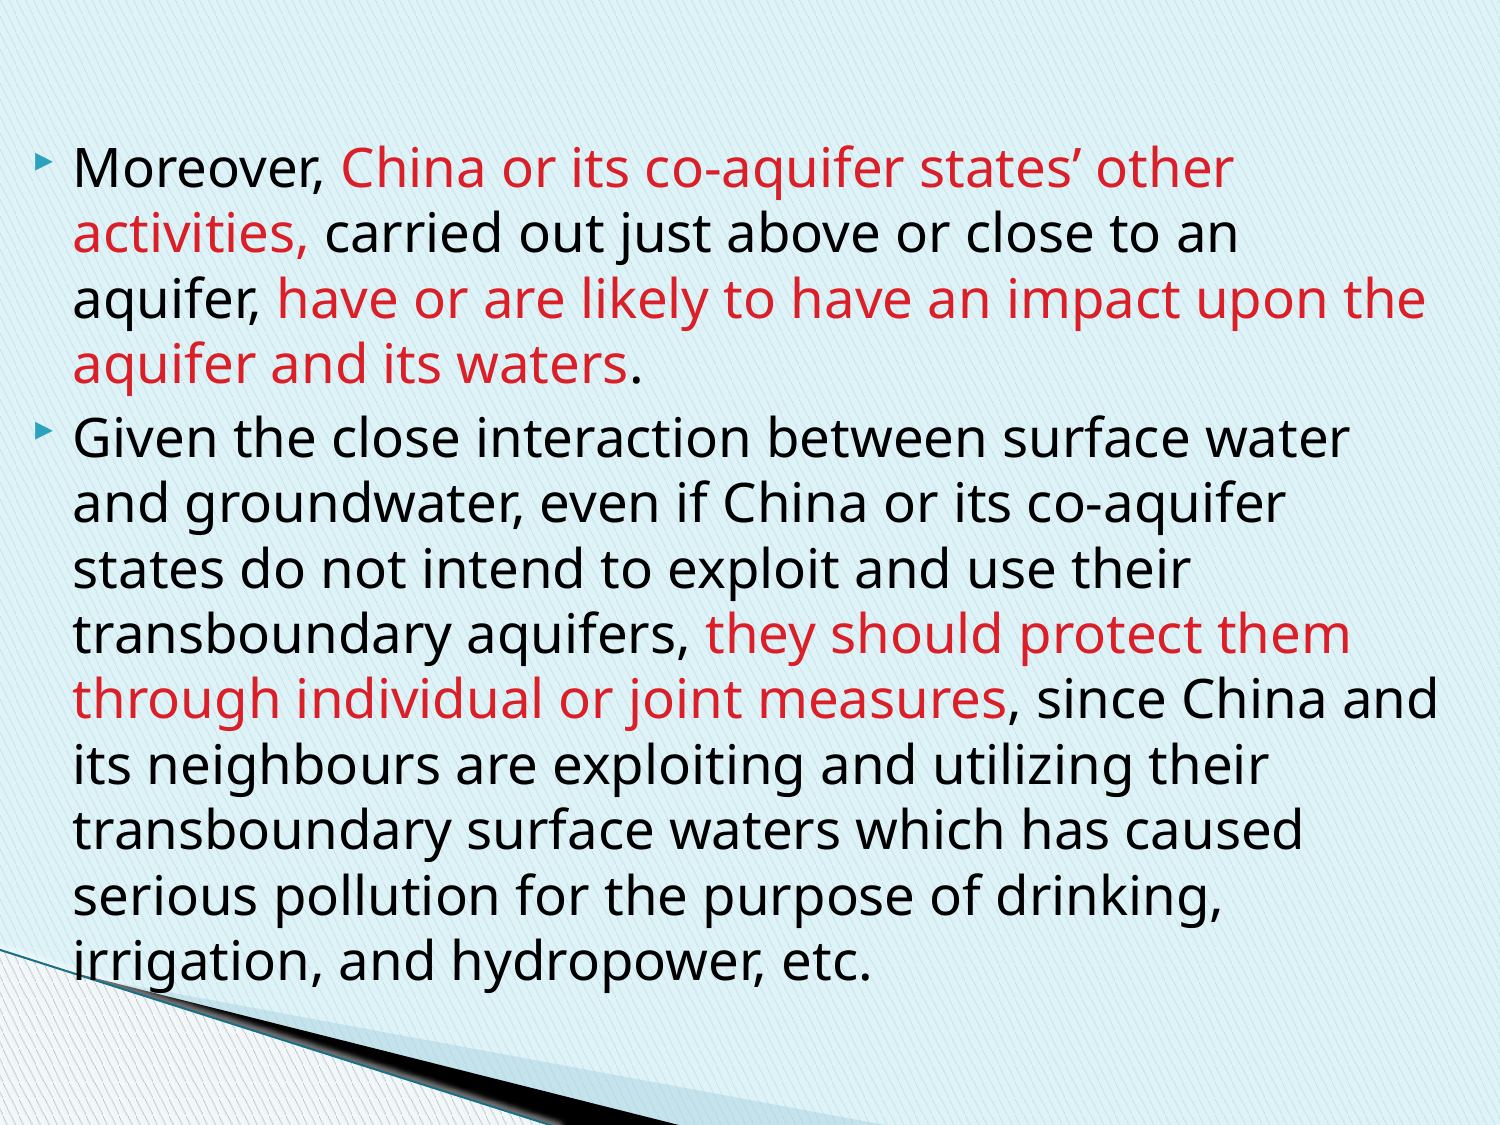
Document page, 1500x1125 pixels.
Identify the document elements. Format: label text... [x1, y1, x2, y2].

list Moreover, China or its co-aquifer states’ other activities, carried out just above or close to an aquifer, have or are likely to have an impact upon the aquifer and its waters. Given the close interaction between surface water and groundwater, even if China or its co-aquifer states do not intend to exploit and use their transboundary aquifers, they should protect them through individual or joint measures, since China and its neighbours are exploiting and utilizing their transboundary surface waters which has caused serious pollution for the purpose of drinking, irrigation, and hydropower, etc. [0, 125, 1459, 1005]
